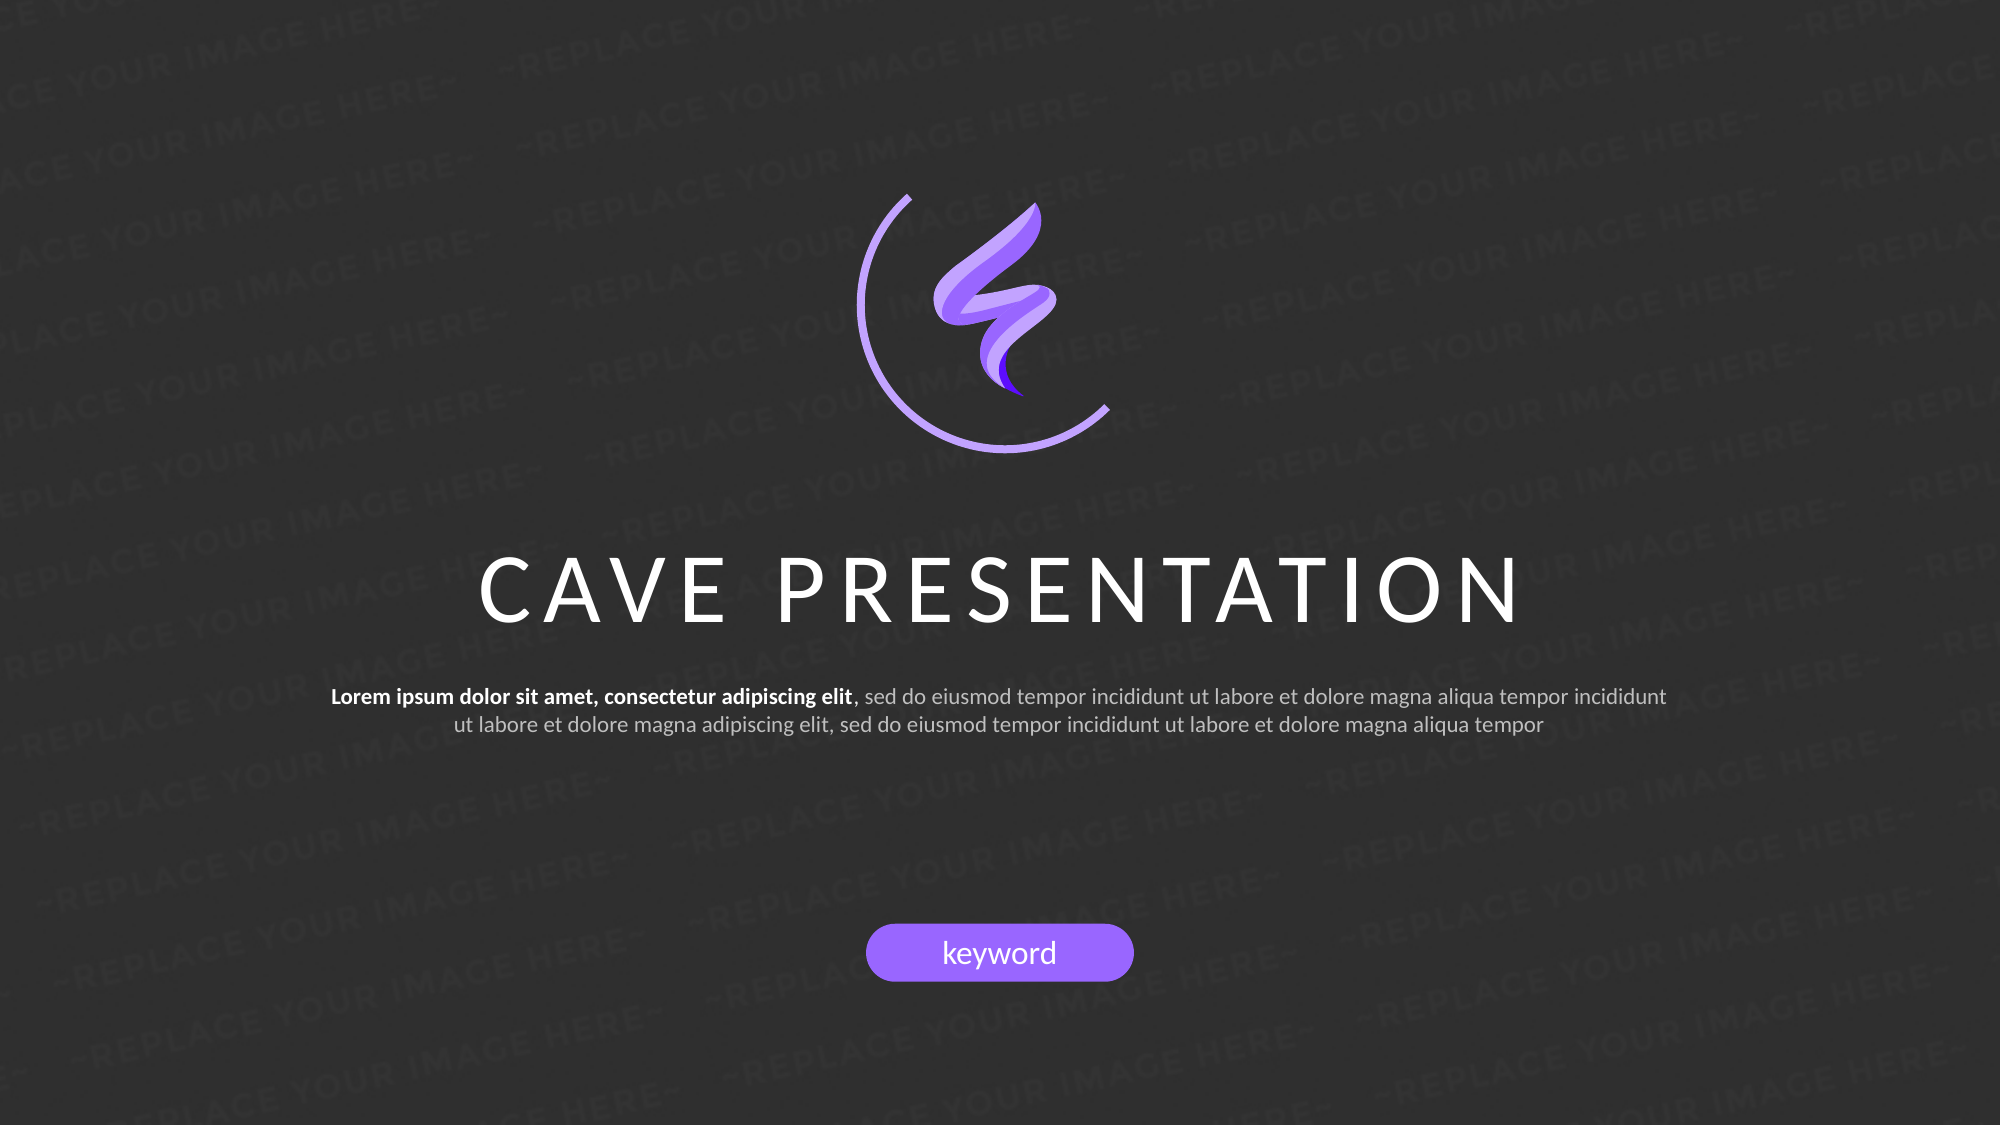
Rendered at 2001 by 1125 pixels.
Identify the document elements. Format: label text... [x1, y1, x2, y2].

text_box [856, 156, 1154, 454]
text_box CAVE PRESENTATION [463, 514, 1537, 650]
text_box [0, 0, 2000, 1125]
text_box [865, 922, 1136, 983]
text_box keyword [927, 923, 1073, 979]
text_box Lorem ipsum dolor sit amet, consectetur adipiscing elit, sed do eiusmod tempor incididunt ut labore et dolore magna aliqua tempor incididunt ut labore et dolore magna adipiscing elit, sed do eiusmod tempor incididunt ut labore et dolore magna aliqua tempor [309, 674, 1691, 745]
